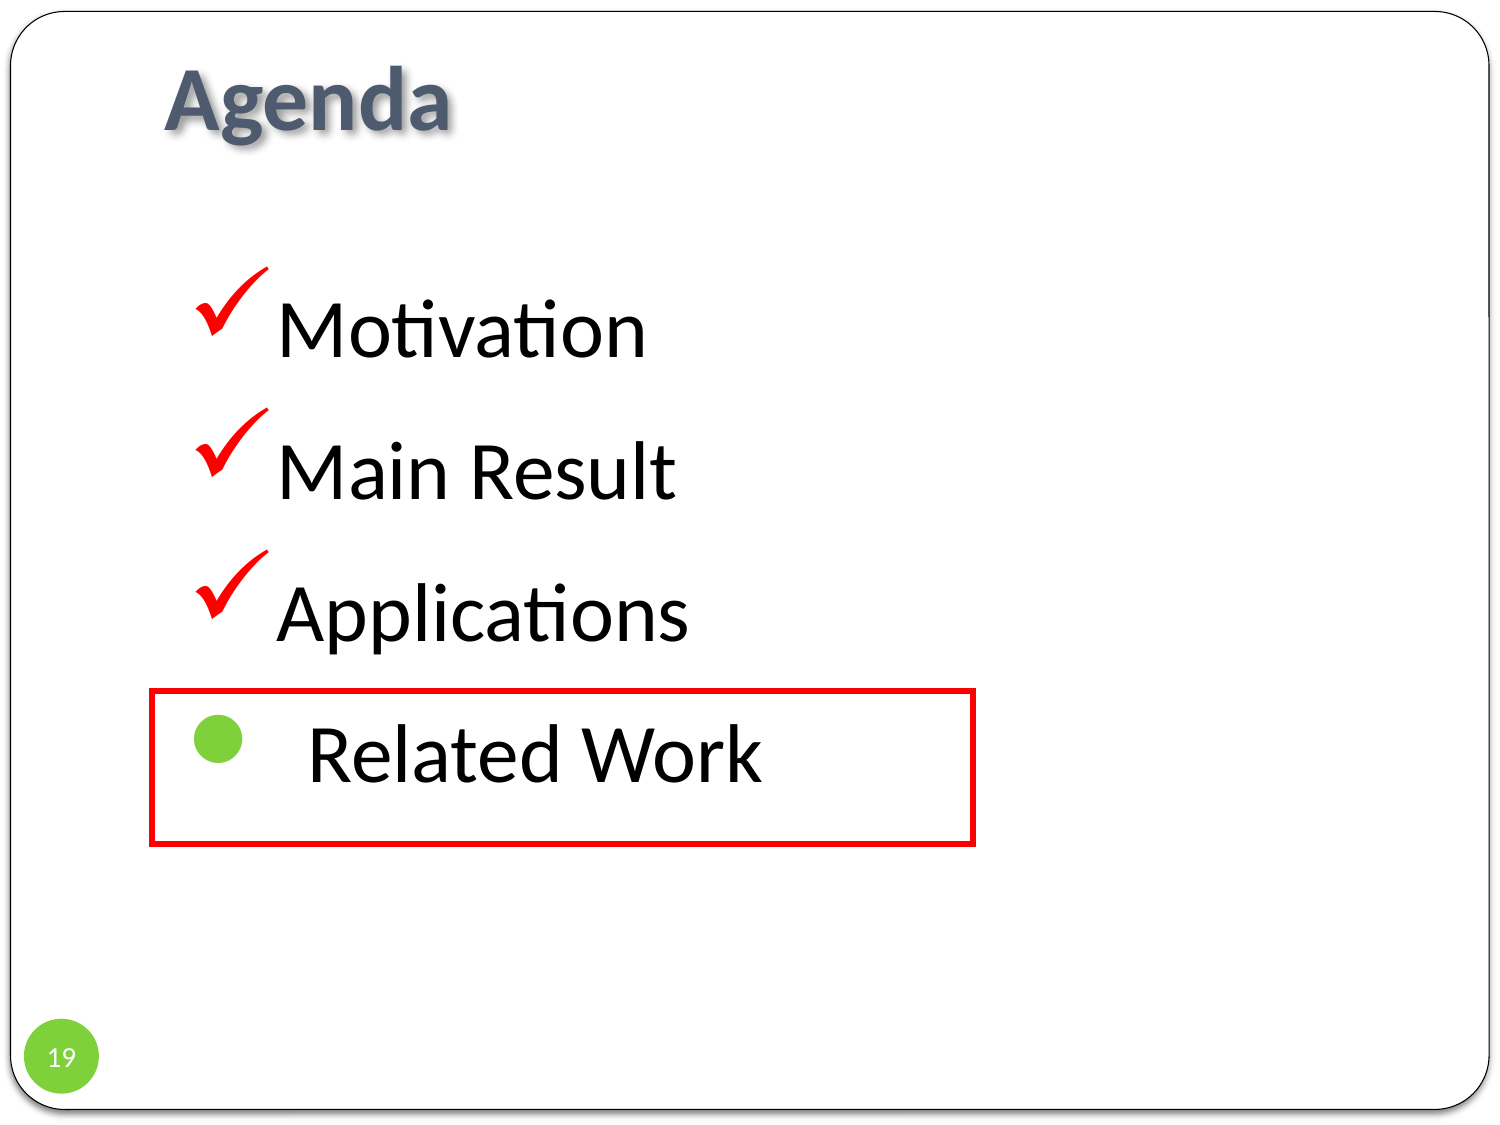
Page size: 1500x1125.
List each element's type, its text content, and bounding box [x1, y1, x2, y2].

text_box Motivation Main Result Applications Related Work [172, 267, 1328, 917]
title Agenda [150, 25, 1425, 164]
text_box [152, 691, 973, 844]
slide_number 19 [23, 1018, 99, 1094]
